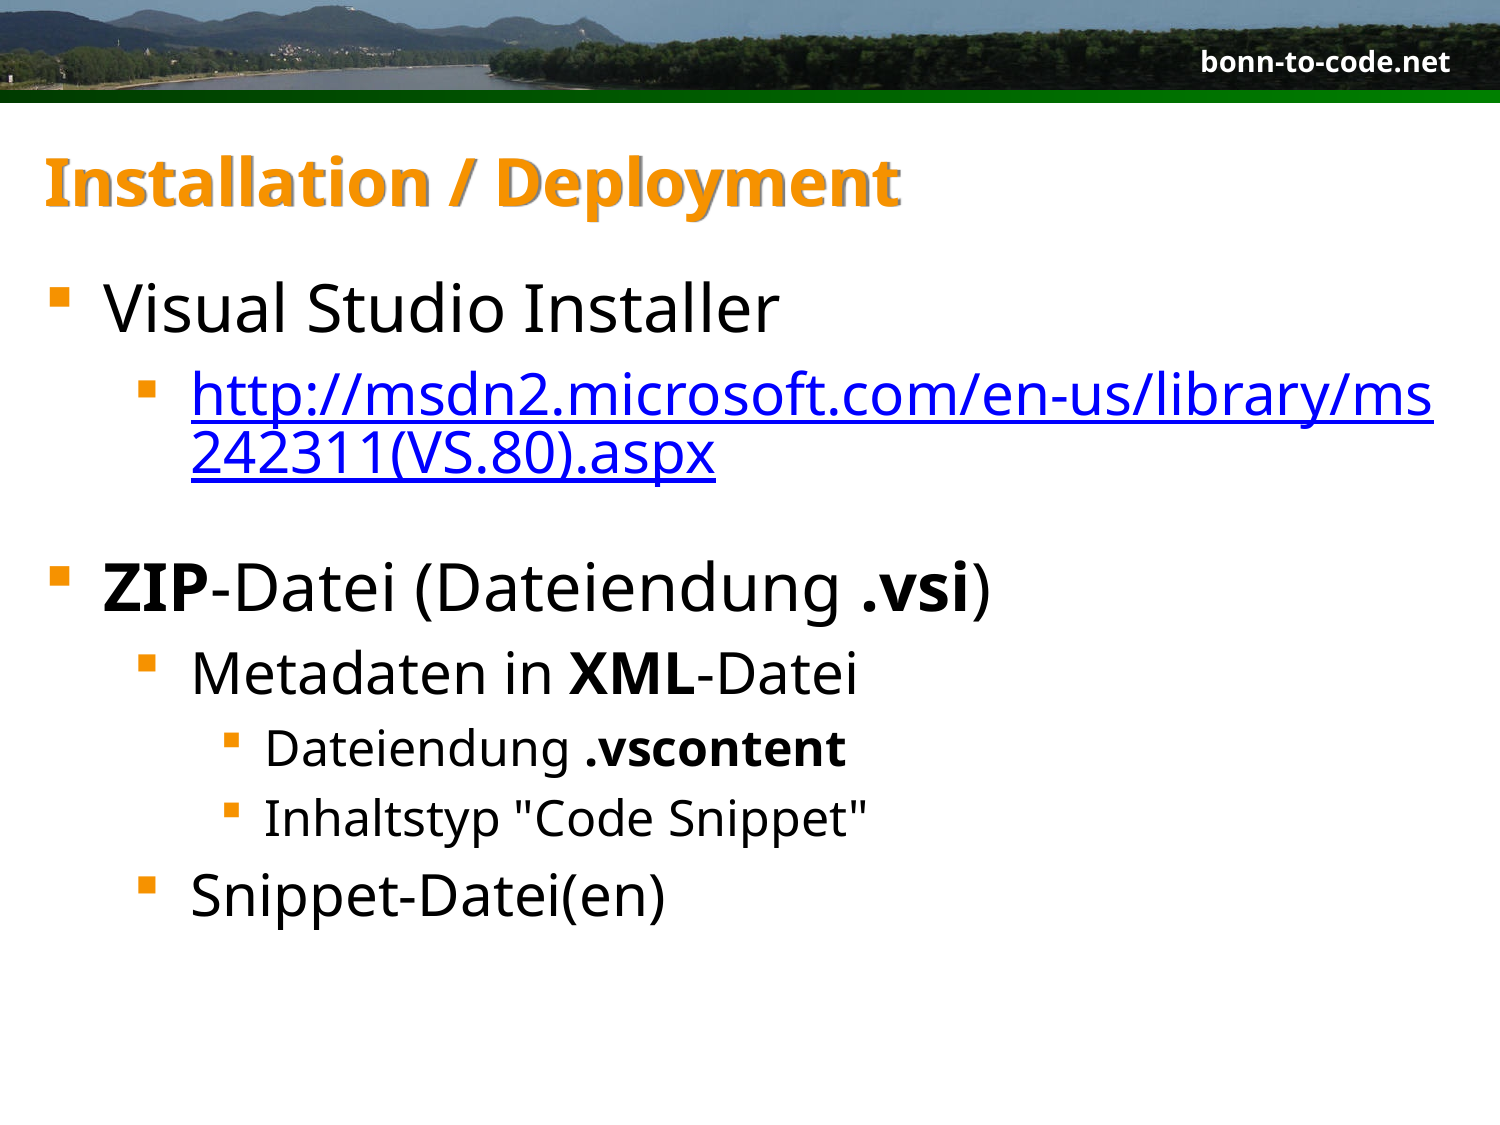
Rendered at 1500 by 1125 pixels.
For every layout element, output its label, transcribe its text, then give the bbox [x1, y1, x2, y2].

list Visual Studio Installer http://msdn2.microsoft.com/en-us/library/ms242311(VS.80).aspx ZIP-Datei (Dateiendung .vsi) Metadaten in XML-Datei Dateiendung .vscontent Inhaltstyp "Code Snippet" Snippet-Datei(en) [29, 257, 1471, 1114]
title Installation / Deployment [29, 101, 1471, 257]
picture [0, 0, 1500, 90]
